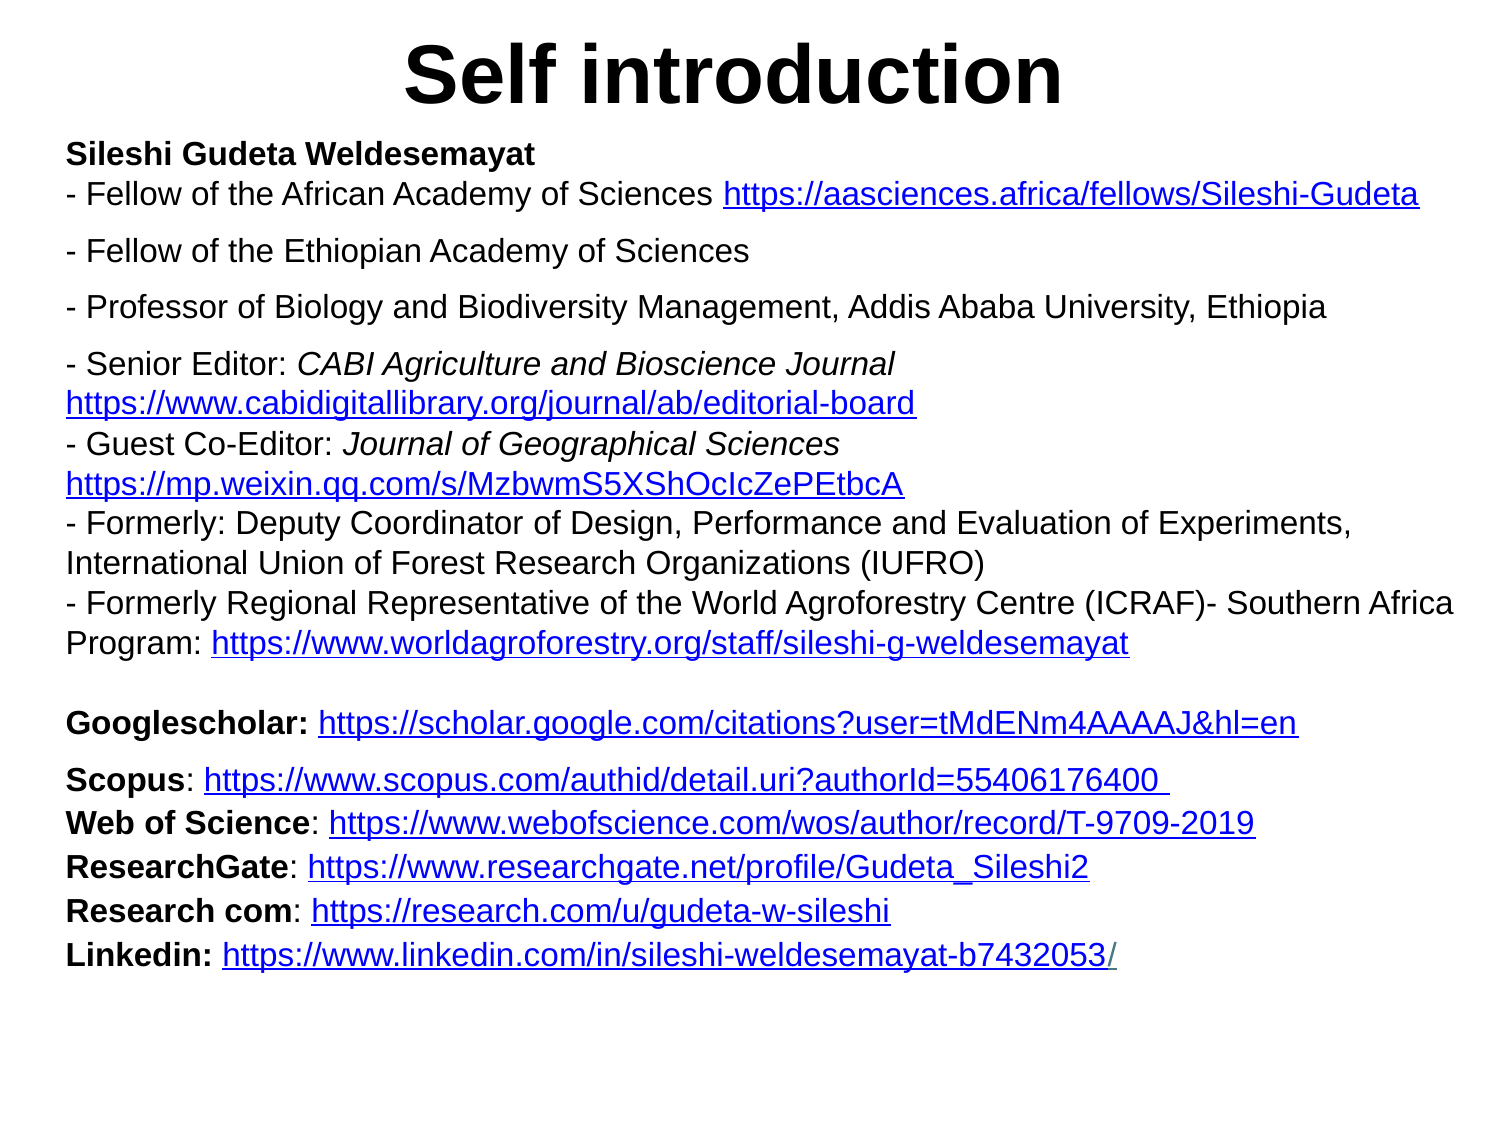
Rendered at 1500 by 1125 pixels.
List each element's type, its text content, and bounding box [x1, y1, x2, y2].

text_box Sileshi Gudeta Weldesemayat - Fellow of the African Academy of Sciences https://aasciences.africa/fellows/Sileshi-Gudeta - Fellow of the Ethiopian Academy of Sciences - Professor of Biology and Biodiversity Management, Addis Ababa University, Ethiopia - Senior Editor: CABI Agriculture and Bioscience Journal https://www.cabidigitallibrary.org/journal/ab/editorial-board - Guest Co-Editor: Journal of Geographical Sciences https://mp.weixin.qq.com/s/MzbwmS5XShOcIcZePEtbcA - Formerly: Deputy Coordinator of Design, Performance and Evaluation of Experiments, International Union of Forest Research Organizations (IUFRO) - Formerly Regional Representative of the World Agroforestry Centre (ICRAF)- Southern Africa Program: https://www.worldagroforestry.org/staff/sileshi-g-weldesemayat Googlescholar: https://scholar.google.com/citations?user=tMdENm4AAAAJ&hl=en Scopus: https://www.scopus.com/authid/detail.uri?authorId=55406176400 Web of Science: https://www.webofscience.com/wos/author/record/T-9709-2019 ResearchGate: https://www.researchgate.net/profile/Gudeta_Sileshi2 Research com: https://research.com/u/gudeta-w-sileshi Linkedin: https://www.linkedin.com/in/sileshi-weldesemayat-b7432053/ [50, 124, 1475, 981]
title Self introduction [87, 24, 1382, 124]
